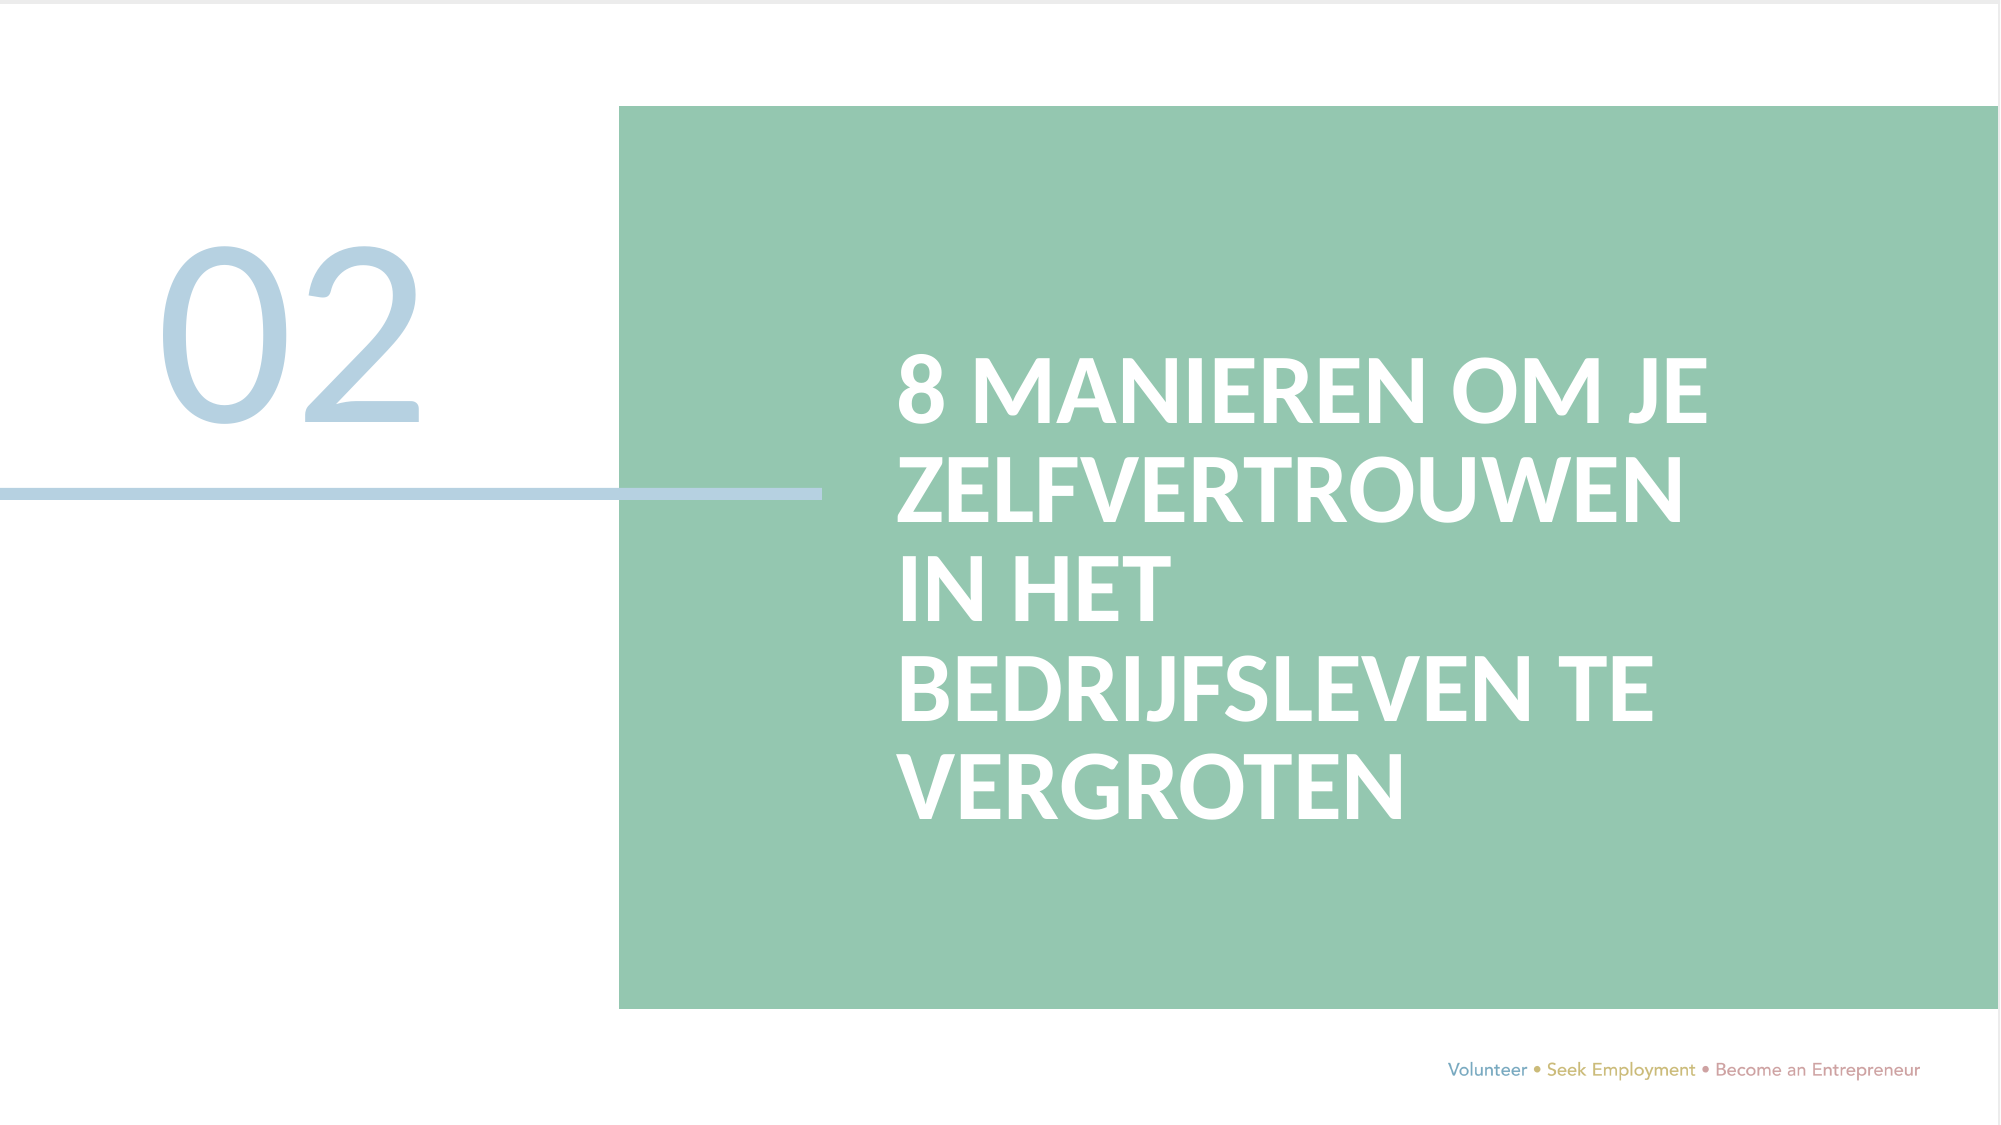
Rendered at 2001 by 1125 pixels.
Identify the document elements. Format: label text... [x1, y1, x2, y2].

list 02 [141, 180, 481, 277]
list 8 MANIEREN OM JE ZELFVERTROUWEN IN HET BEDRIJFSLEVEN TE VERGROTEN [880, 336, 1797, 881]
picture [1418, 1046, 1971, 1103]
